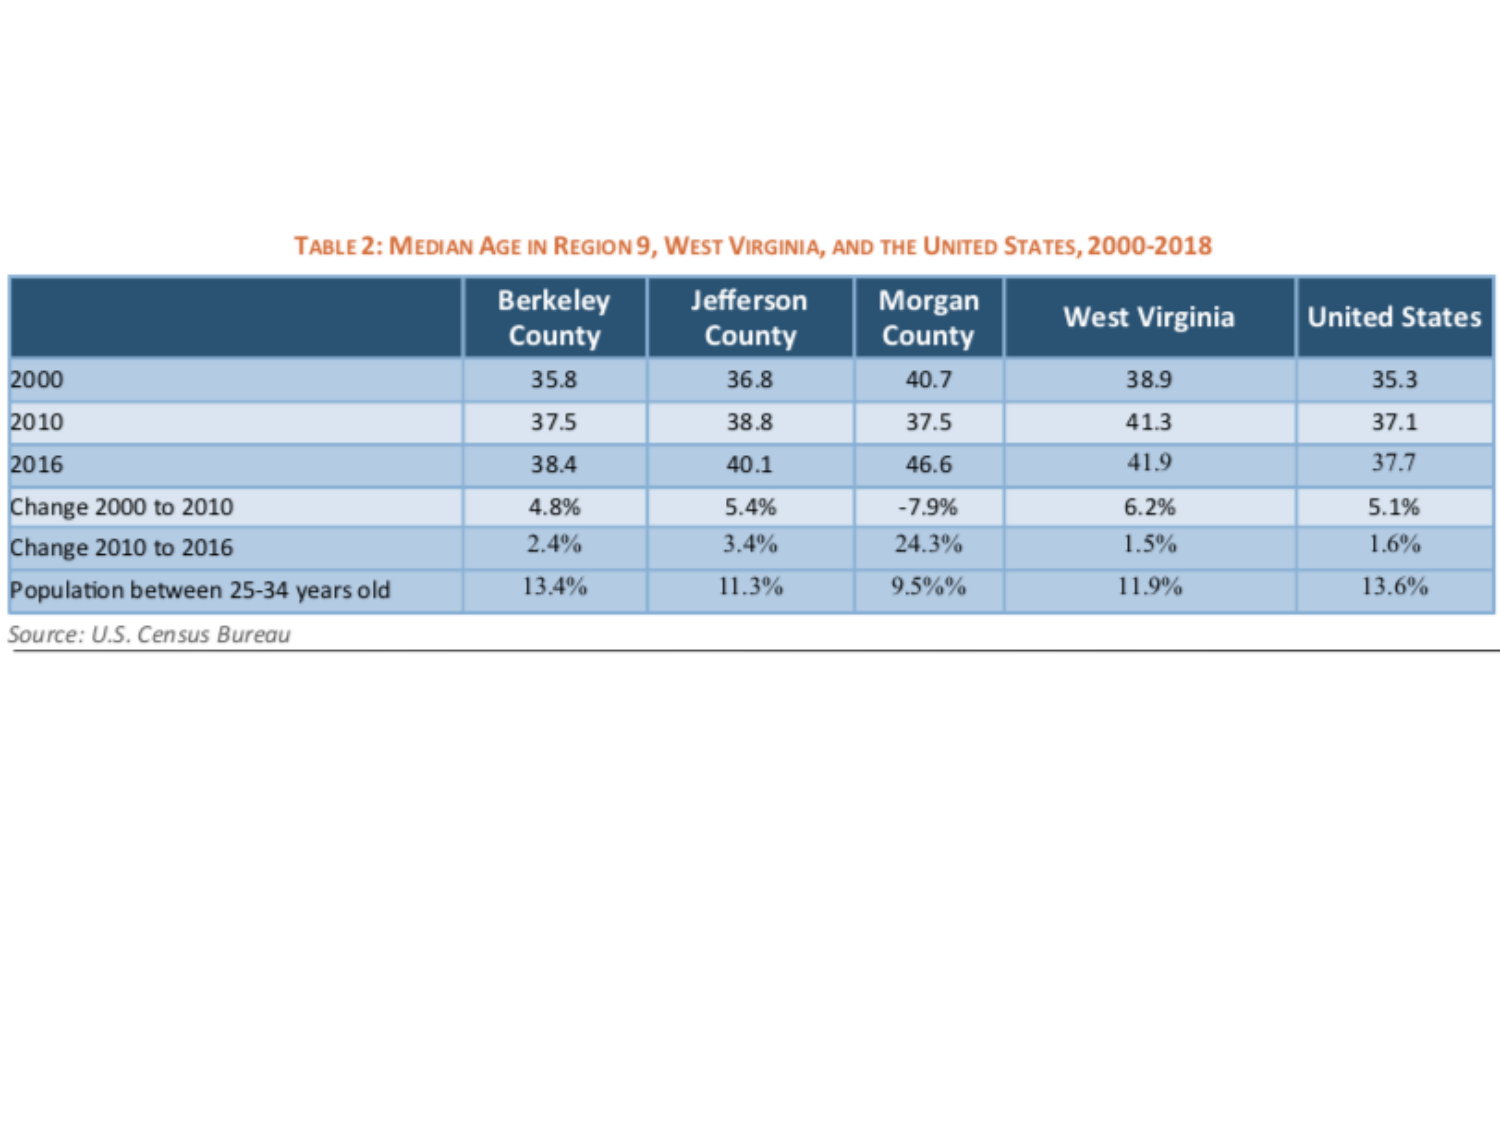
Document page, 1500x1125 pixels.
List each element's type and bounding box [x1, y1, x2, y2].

picture [0, 208, 1500, 659]
